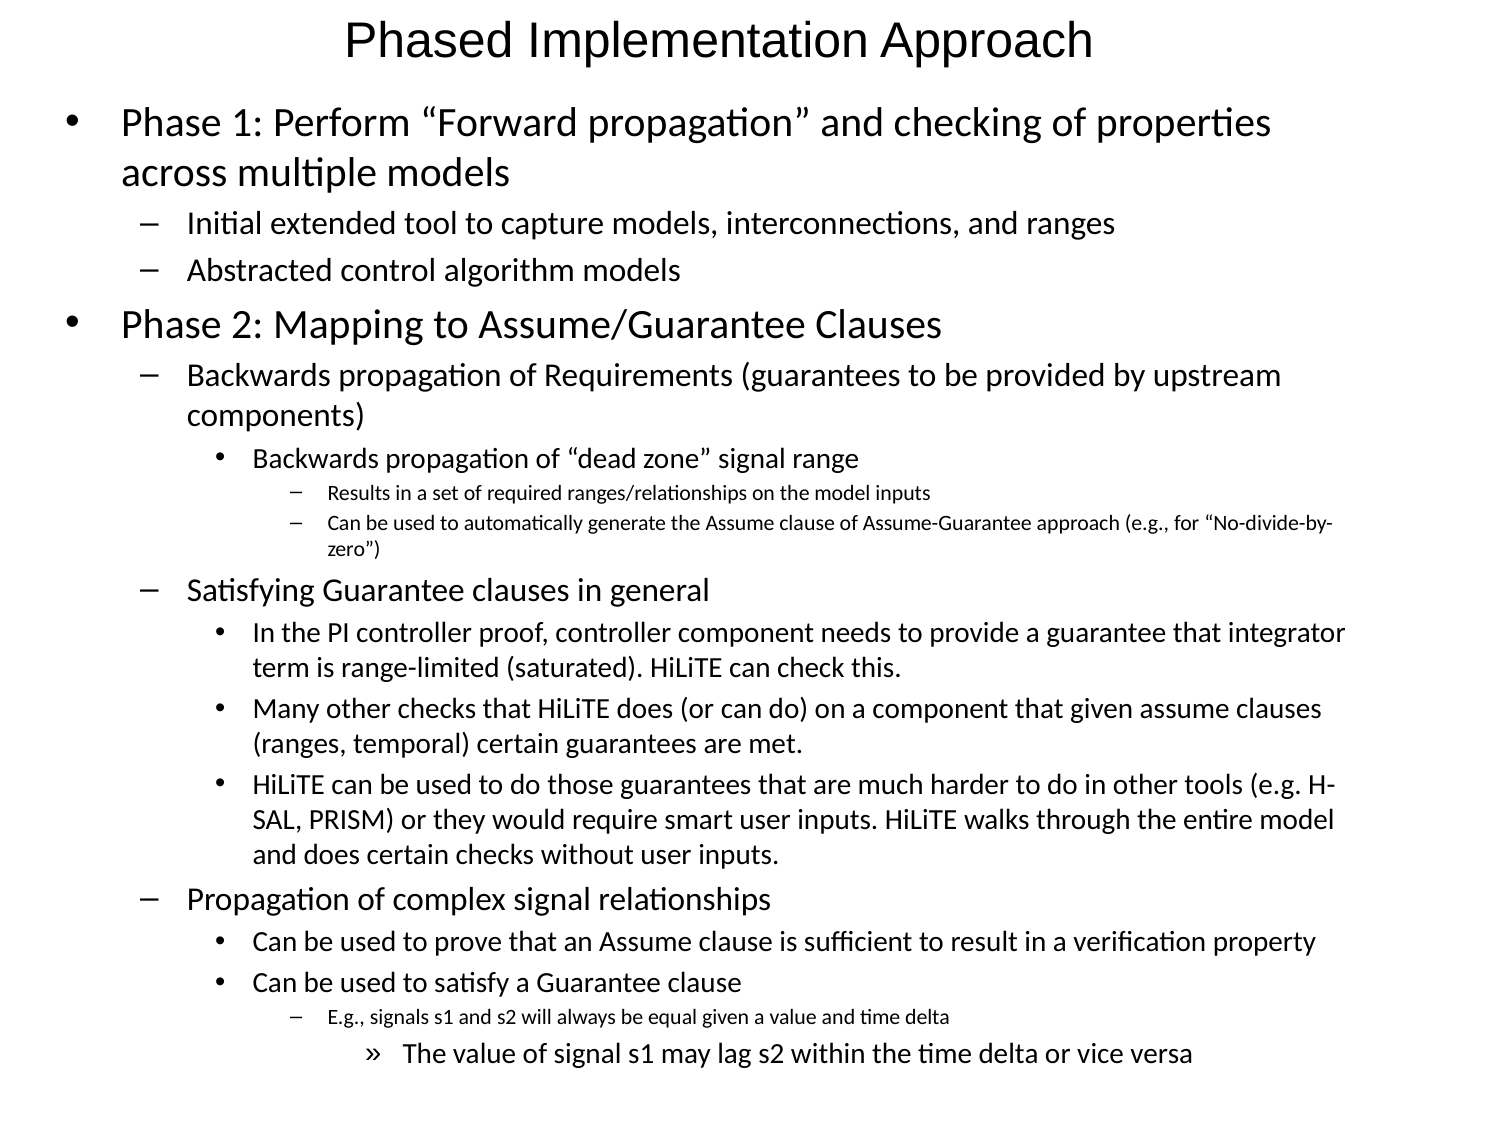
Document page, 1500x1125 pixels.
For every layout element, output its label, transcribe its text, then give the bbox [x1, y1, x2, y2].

list Phase 1: Perform “Forward propagation” and checking of properties across multiple models Initial extended tool to capture models, interconnections, and ranges Abstracted control algorithm models Phase 2: Mapping to Assume/Guarantee Clauses Backwards propagation of Requirements (guarantees to be provided by upstream components) Backwards propagation of “dead zone” signal range Results in a set of required ranges/relationships on the model inputs Can be used to automatically generate the Assume clause of Assume-Guarantee approach (e.g., for “No-divide-by-zero”) Satisfying Guarantee clauses in general In the PI controller proof, controller component needs to provide a guarantee that integrator term is range-limited (saturated). HiLiTE can check this. Many other checks that HiLiTE does (or can do) on a component that given assume clauses (ranges, temporal) certain guarantees are met. HiLiTE can be used to do those guarantees that are much harder to do in other tools (e.g. H-SAL, PRISM) or they would require smart user inputs. HiLiTE walks through the entire model and does certain checks without user inputs. Propagation of complex signal relationships Can be used to prove that an Assume clause is sufficient to result in a verification property Can be used to satisfy a Guarantee clause E.g., signals s1 and s2 will always be equal given a value and time delta The value of signal s1 may lag s2 within the time delta or vice versa [49, 87, 1401, 906]
text_box Phased Implementation Approach [329, 0, 1110, 75]
